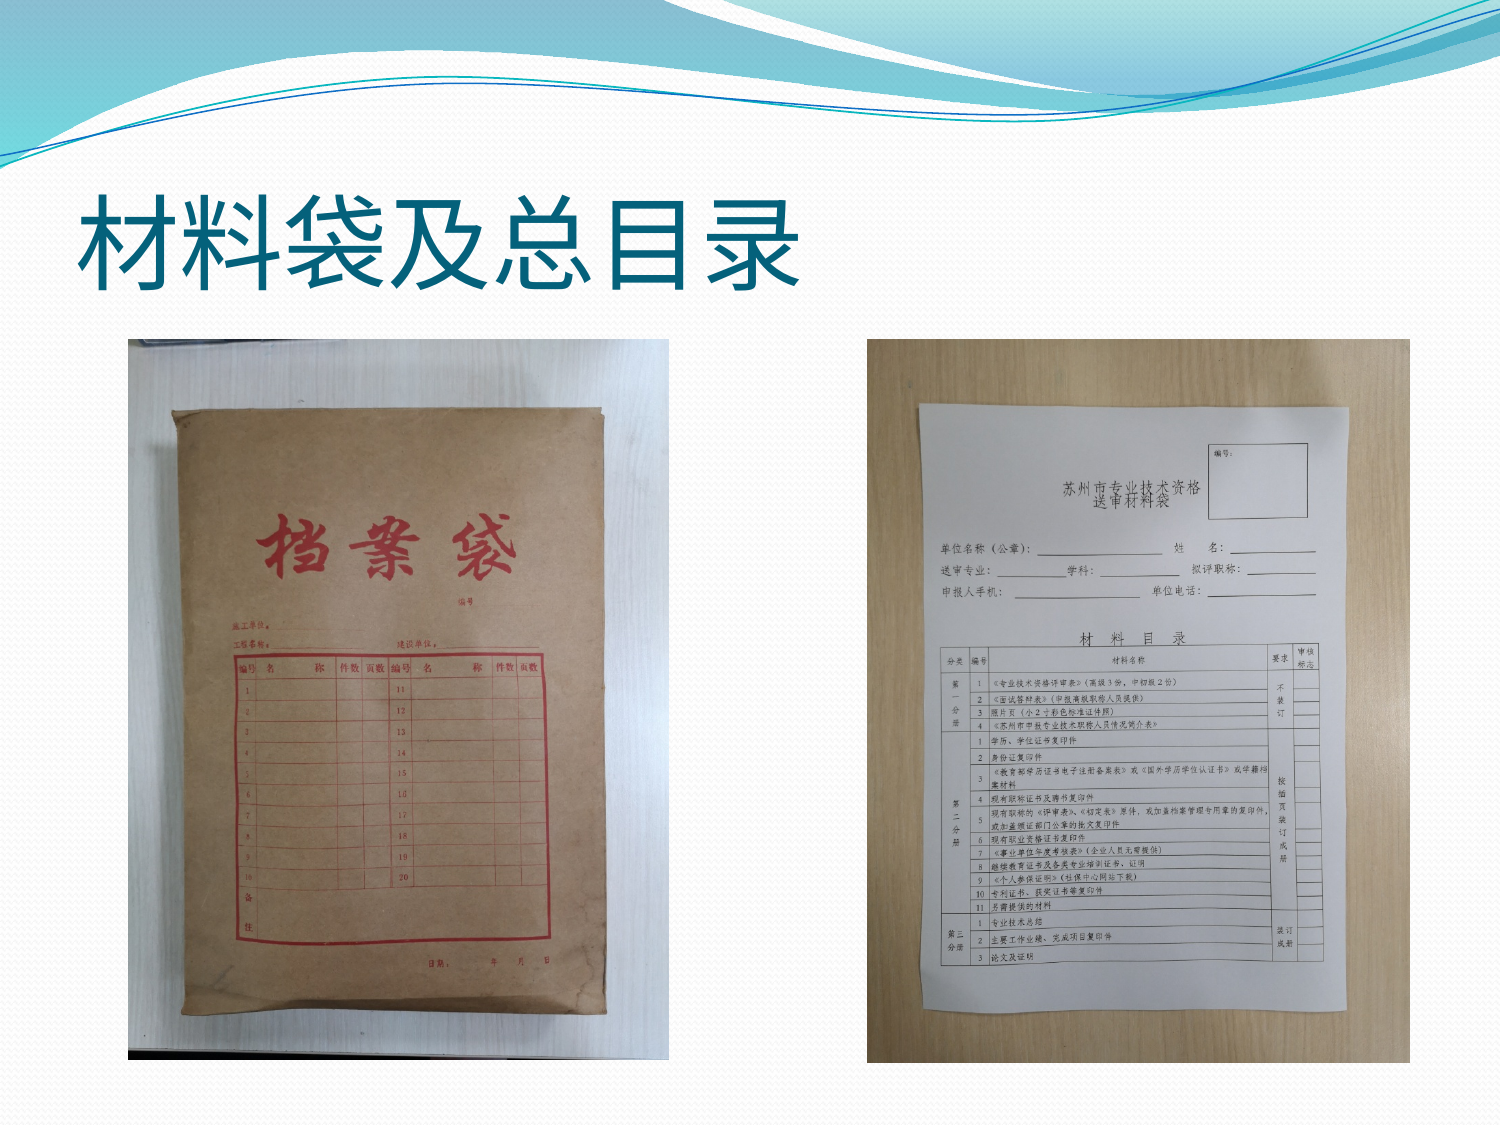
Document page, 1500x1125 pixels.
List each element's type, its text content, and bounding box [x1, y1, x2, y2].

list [128, 339, 670, 1061]
picture [866, 339, 1410, 1063]
title 材料袋及总目录 [75, 115, 1425, 303]
